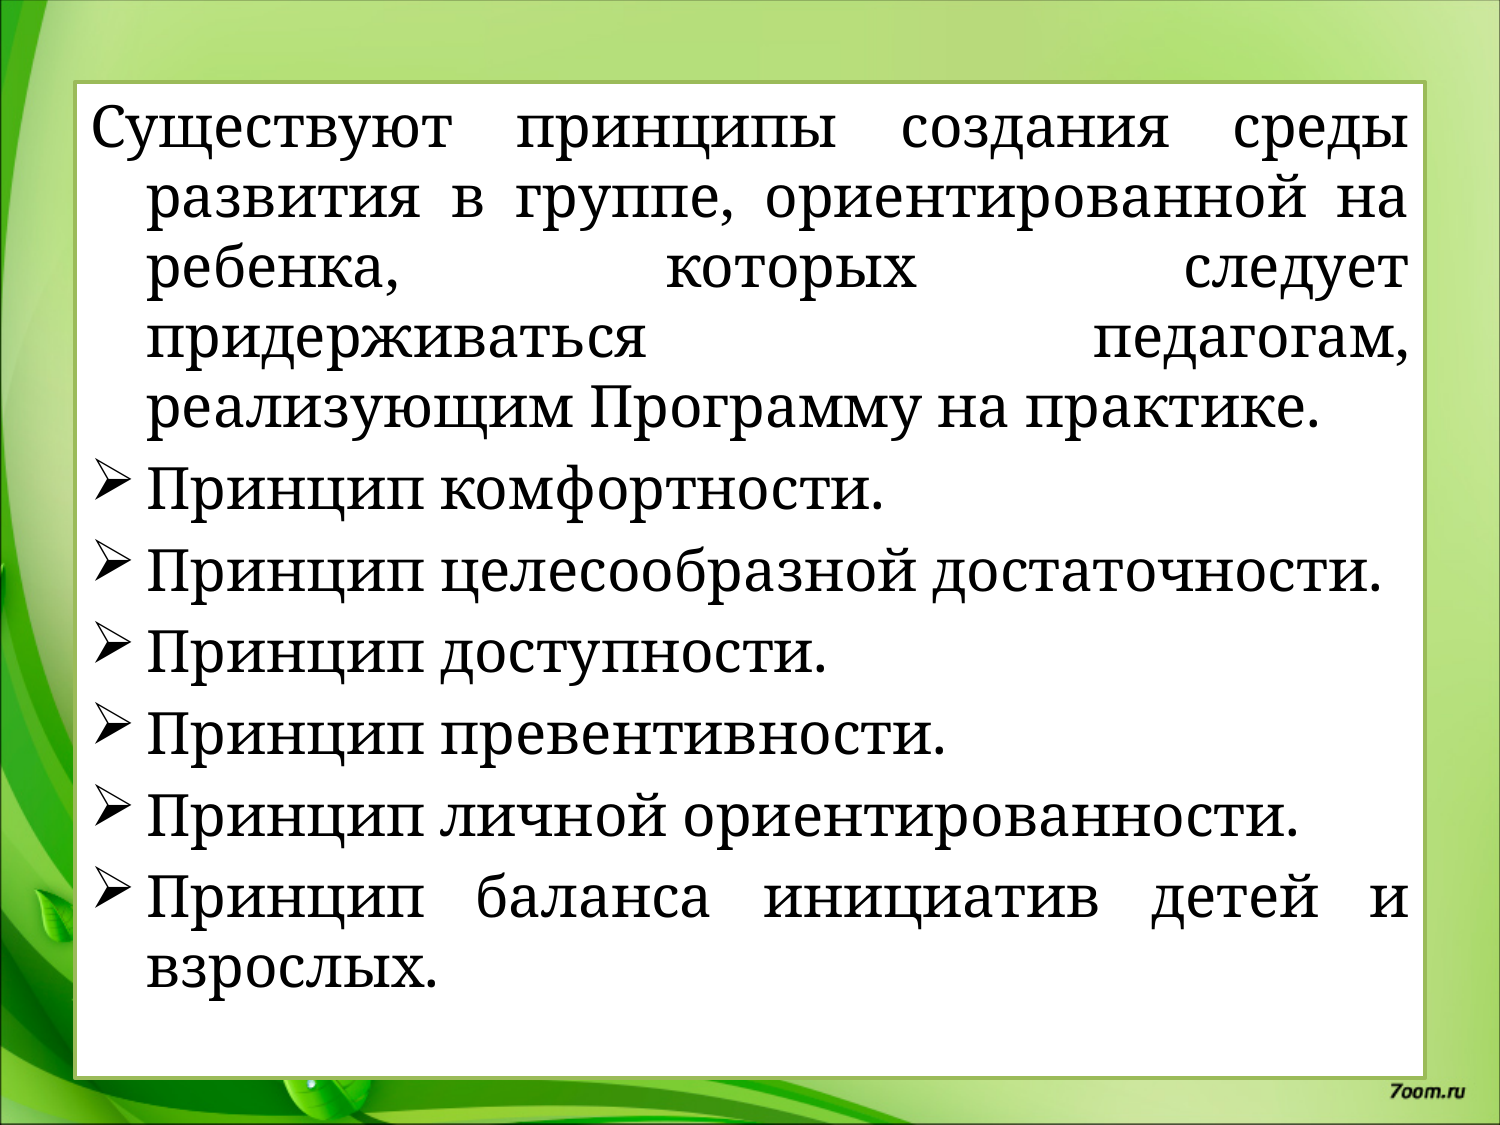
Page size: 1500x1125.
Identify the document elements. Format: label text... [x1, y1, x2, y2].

list Существуют принципы создания среды развития в группе, ориентированной на ребенка, которых следует придерживаться педагогам, реализующим Программу на практике. Принцип комфортности. Принцип целесообразной достаточности. Принцип доступности. Принцип превентивности. Принцип личной ориентированности. Принцип баланса инициатив детей и взрослых. [73, 80, 1427, 1080]
picture [0, 0, 1500, 1125]
